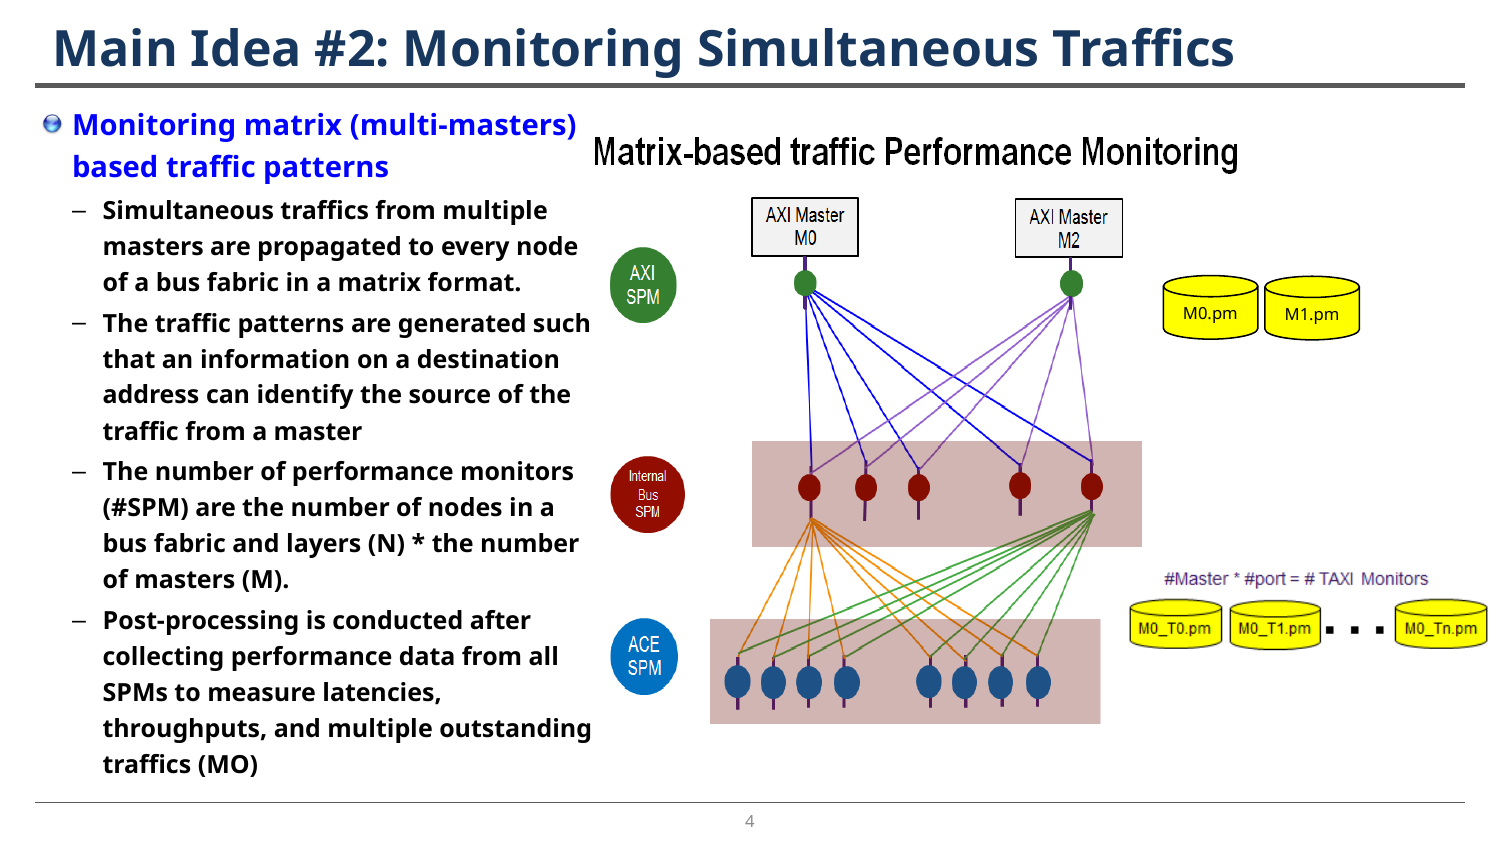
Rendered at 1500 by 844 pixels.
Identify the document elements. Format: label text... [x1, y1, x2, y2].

picture [41, 113, 63, 135]
picture [587, 126, 1495, 730]
title Main Idea #2: Monitoring Simultaneous Traffics [41, 12, 1392, 82]
text_box M1.pm [1262, 274, 1362, 342]
text_box M0.pm [1244, 276, 1260, 339]
list Monitoring matrix (multi-masters) based traffic patterns Simultaneous traffics from multiple masters are propagated to every node of a bus fabric in a matrix format. The traffic patterns are generated such that an information on a destination address can identify the source of the traffic from a master The number of performance monitors (#SPM) are the number of nodes in a bus fabric and layers (N) * the number of masters (M). Post-processing is conducted after collecting performance data from all SPMs to measure latencies, throughputs, and multiple outstanding traffics (MO) [30, 94, 609, 765]
slide_number 4 [575, 806, 925, 839]
